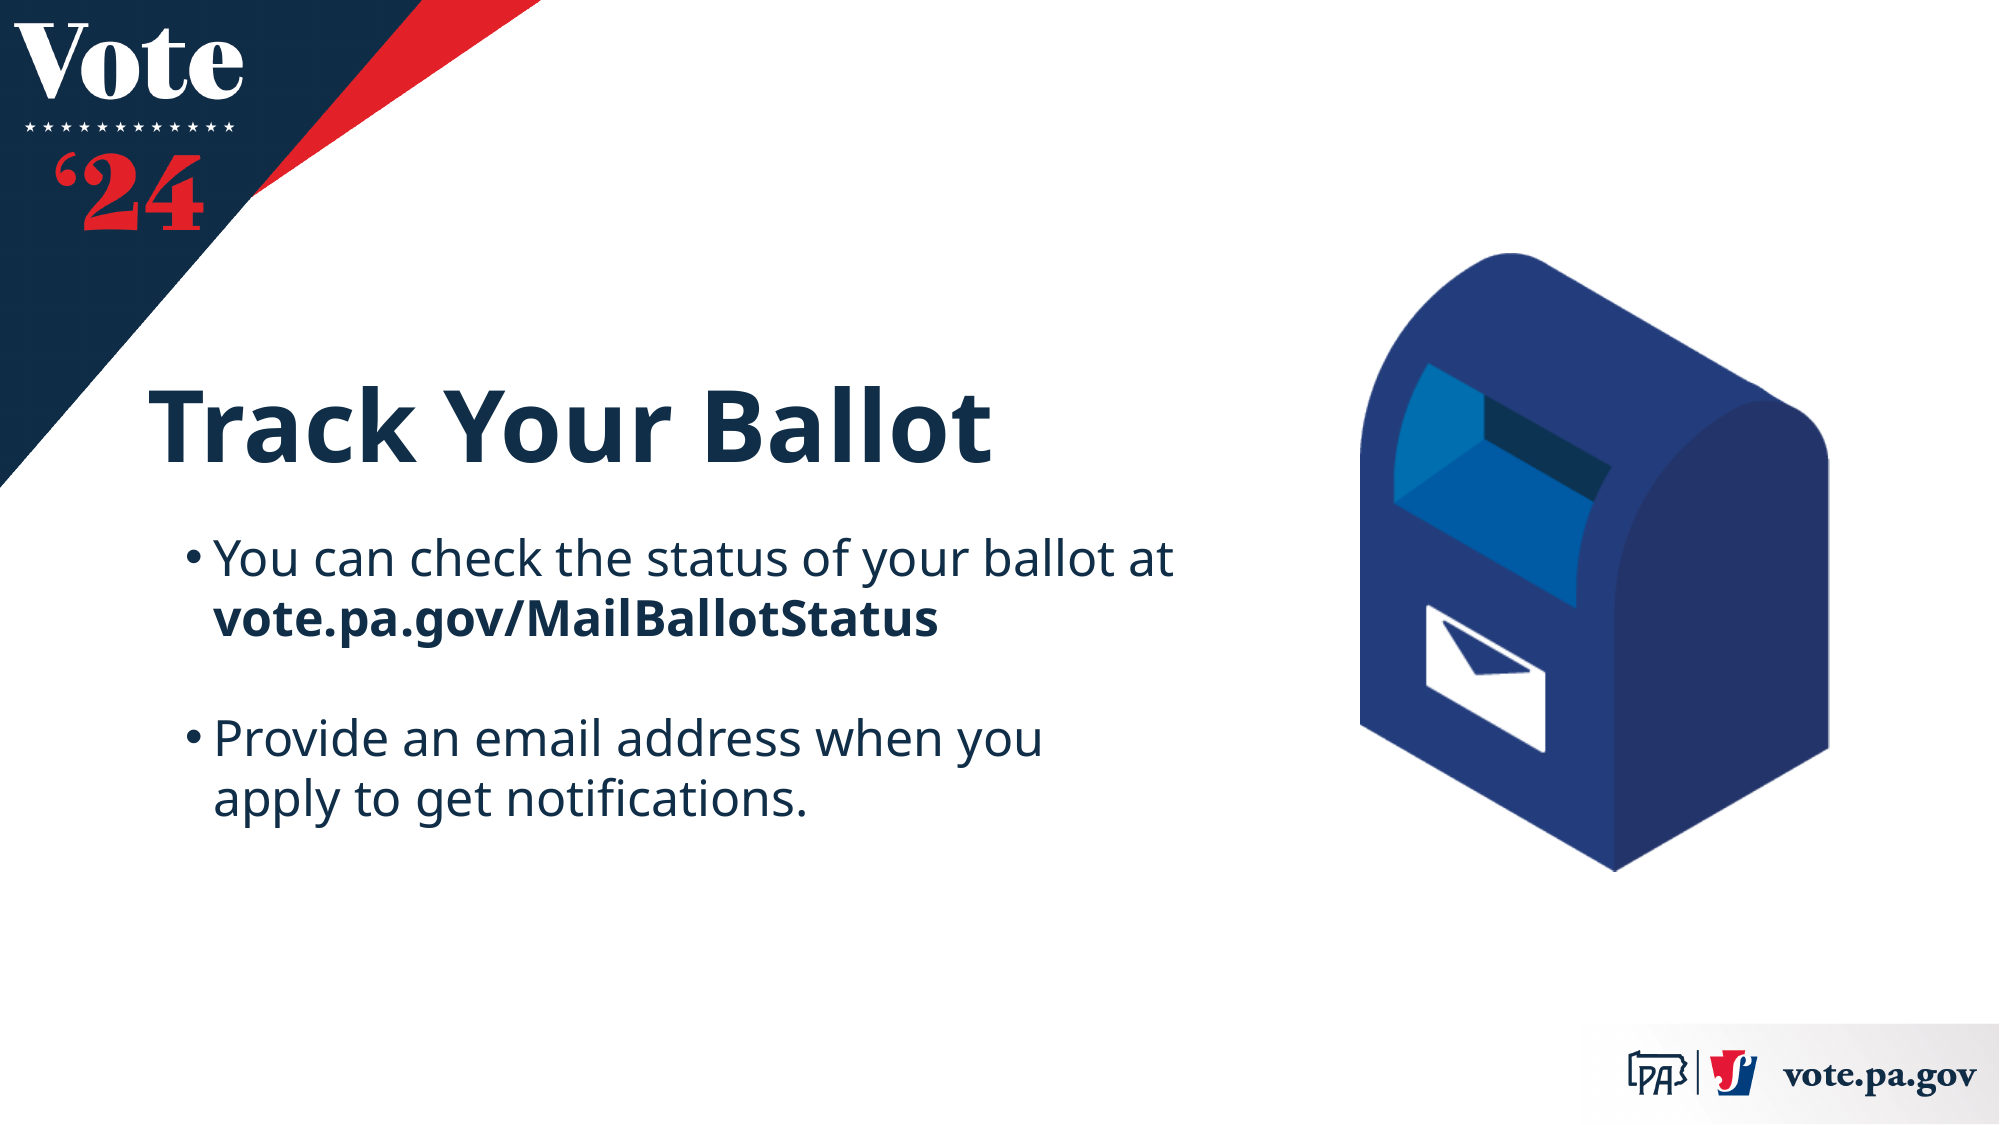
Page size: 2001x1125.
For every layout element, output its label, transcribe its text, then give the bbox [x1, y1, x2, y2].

picture [1359, 253, 1831, 872]
text_box You can check the status of your ballot at vote.pa.gov/MailBallotStatus Provide an email address when you apply to get notifications. [170, 518, 1194, 834]
picture [1467, 919, 2000, 1125]
picture [0, 0, 588, 535]
text_box Track Your Ballot [132, 368, 1311, 519]
